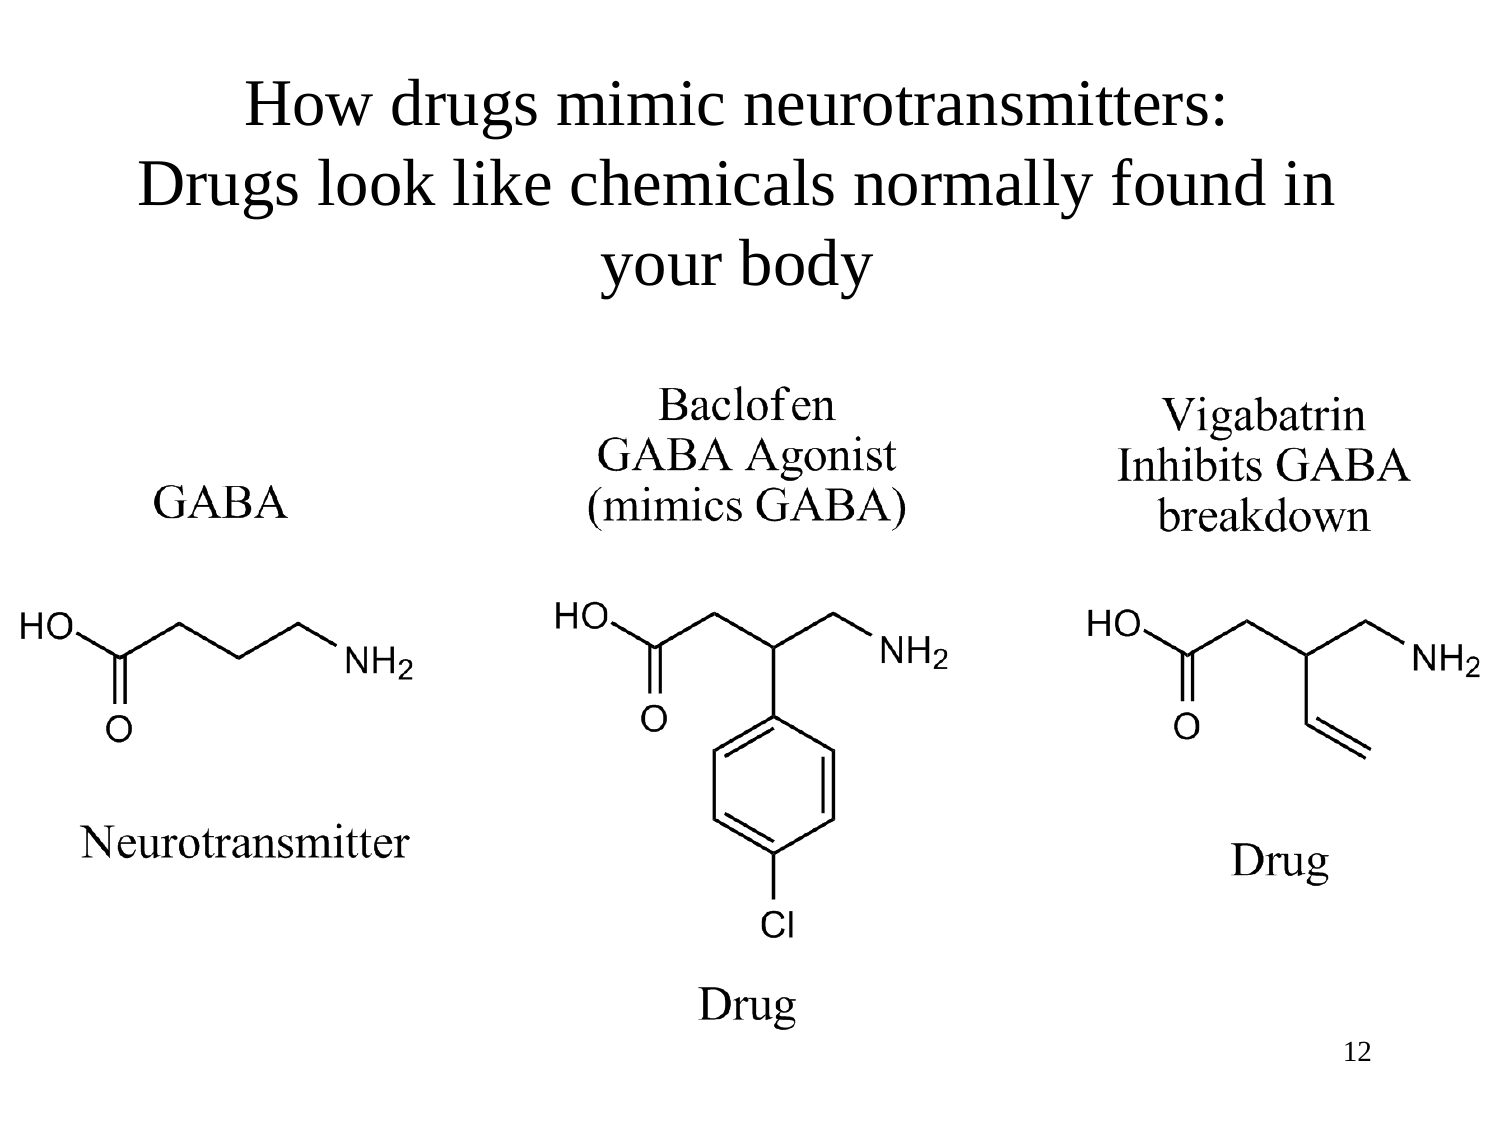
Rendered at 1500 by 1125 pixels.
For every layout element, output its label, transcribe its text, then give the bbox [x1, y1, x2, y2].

picture [12, 374, 1488, 1038]
title How drugs mimic neurotransmitters: Drugs look like chemicals normally found in your body [99, 124, 1376, 313]
slide_number 12 [1074, 1046, 1388, 1101]
